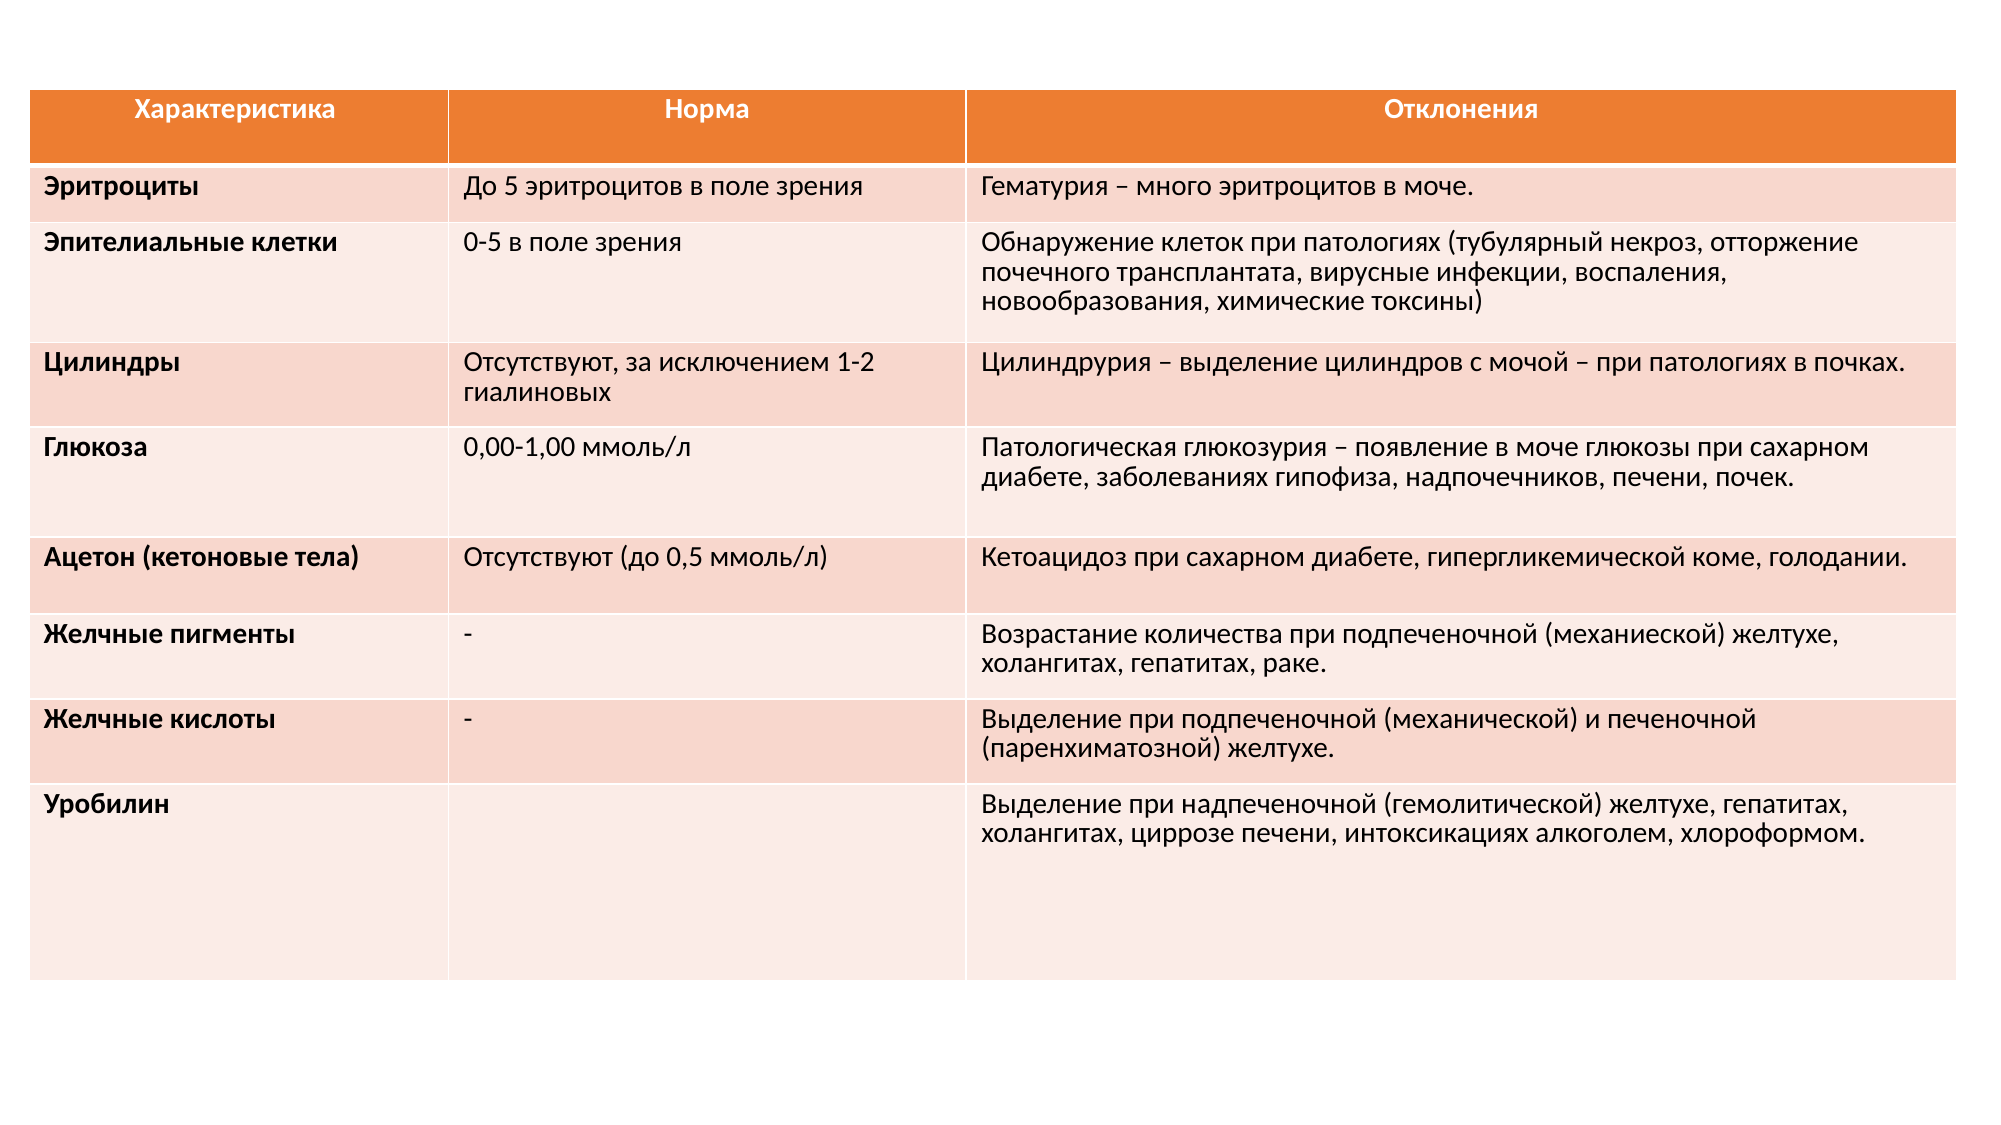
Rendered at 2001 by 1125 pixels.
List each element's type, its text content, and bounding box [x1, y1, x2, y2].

table_cell Цилиндры [30, 343, 448, 426]
table_cell Глюкоза [30, 428, 448, 536]
table_cell Патологическая глюкозурия – появление в моче глюкозы при сахарном диабете, заболеваниях гипофиза, надпочечников, печени, почек. [967, 428, 1956, 536]
table_header Норма [449, 90, 965, 163]
table_cell Эритроциты [30, 168, 448, 222]
table_cell Эпителиальные клетки [30, 223, 448, 342]
table_cell Обнаружение клеток при патологиях (тубулярный некроз, отторжение почечного трансплантата, вирусные инфекции, воспаления, новообразования, химические токсины) [967, 223, 1956, 342]
table_cell Желчные пигменты [30, 615, 448, 698]
table_cell 0,00-1,00 ммоль/л [449, 428, 965, 536]
table_cell Выделение при подпеченочной (механической) и печеночной (паренхиматозной) желтухе. [967, 700, 1956, 783]
table_cell [449, 785, 965, 980]
table_cell Выделение при надпеченочной (гемолитической) желтухе, гепатитах, холангитах, циррозе печени, интоксикациях алкоголем, хлороформом. [967, 785, 1956, 980]
table_cell Желчные кислоты [30, 700, 448, 783]
table_cell Отсутствуют (до 0,5 ммоль/л) [449, 538, 965, 613]
table_header Отклонения [967, 90, 1956, 163]
table_cell Гематурия – много эритроцитов в моче. [967, 168, 1956, 222]
table_cell 0-5 в поле зрения [449, 223, 965, 342]
table_cell Ацетон (кетоновые тела) [30, 538, 448, 613]
table_cell Возрастание количества при подпеченочной (механиеской) желтухе, холангитах, гепатитах, раке. [967, 615, 1956, 698]
table_cell Цилиндрурия – выделение цилиндров с мочой – при патологиях в почках. [967, 343, 1956, 426]
table_cell - [449, 700, 965, 783]
table_cell - [449, 615, 965, 698]
table_cell Уробилин [30, 785, 448, 980]
table_header Характеристика [30, 90, 448, 163]
table_cell До 5 эритроцитов в поле зрения [449, 168, 965, 222]
table_cell Кетоацидоз при сахарном диабете, гипергликемической коме, голодании. [967, 538, 1956, 613]
table_cell Отсутствуют, за исключением 1-2 гиалиновых [449, 343, 965, 426]
